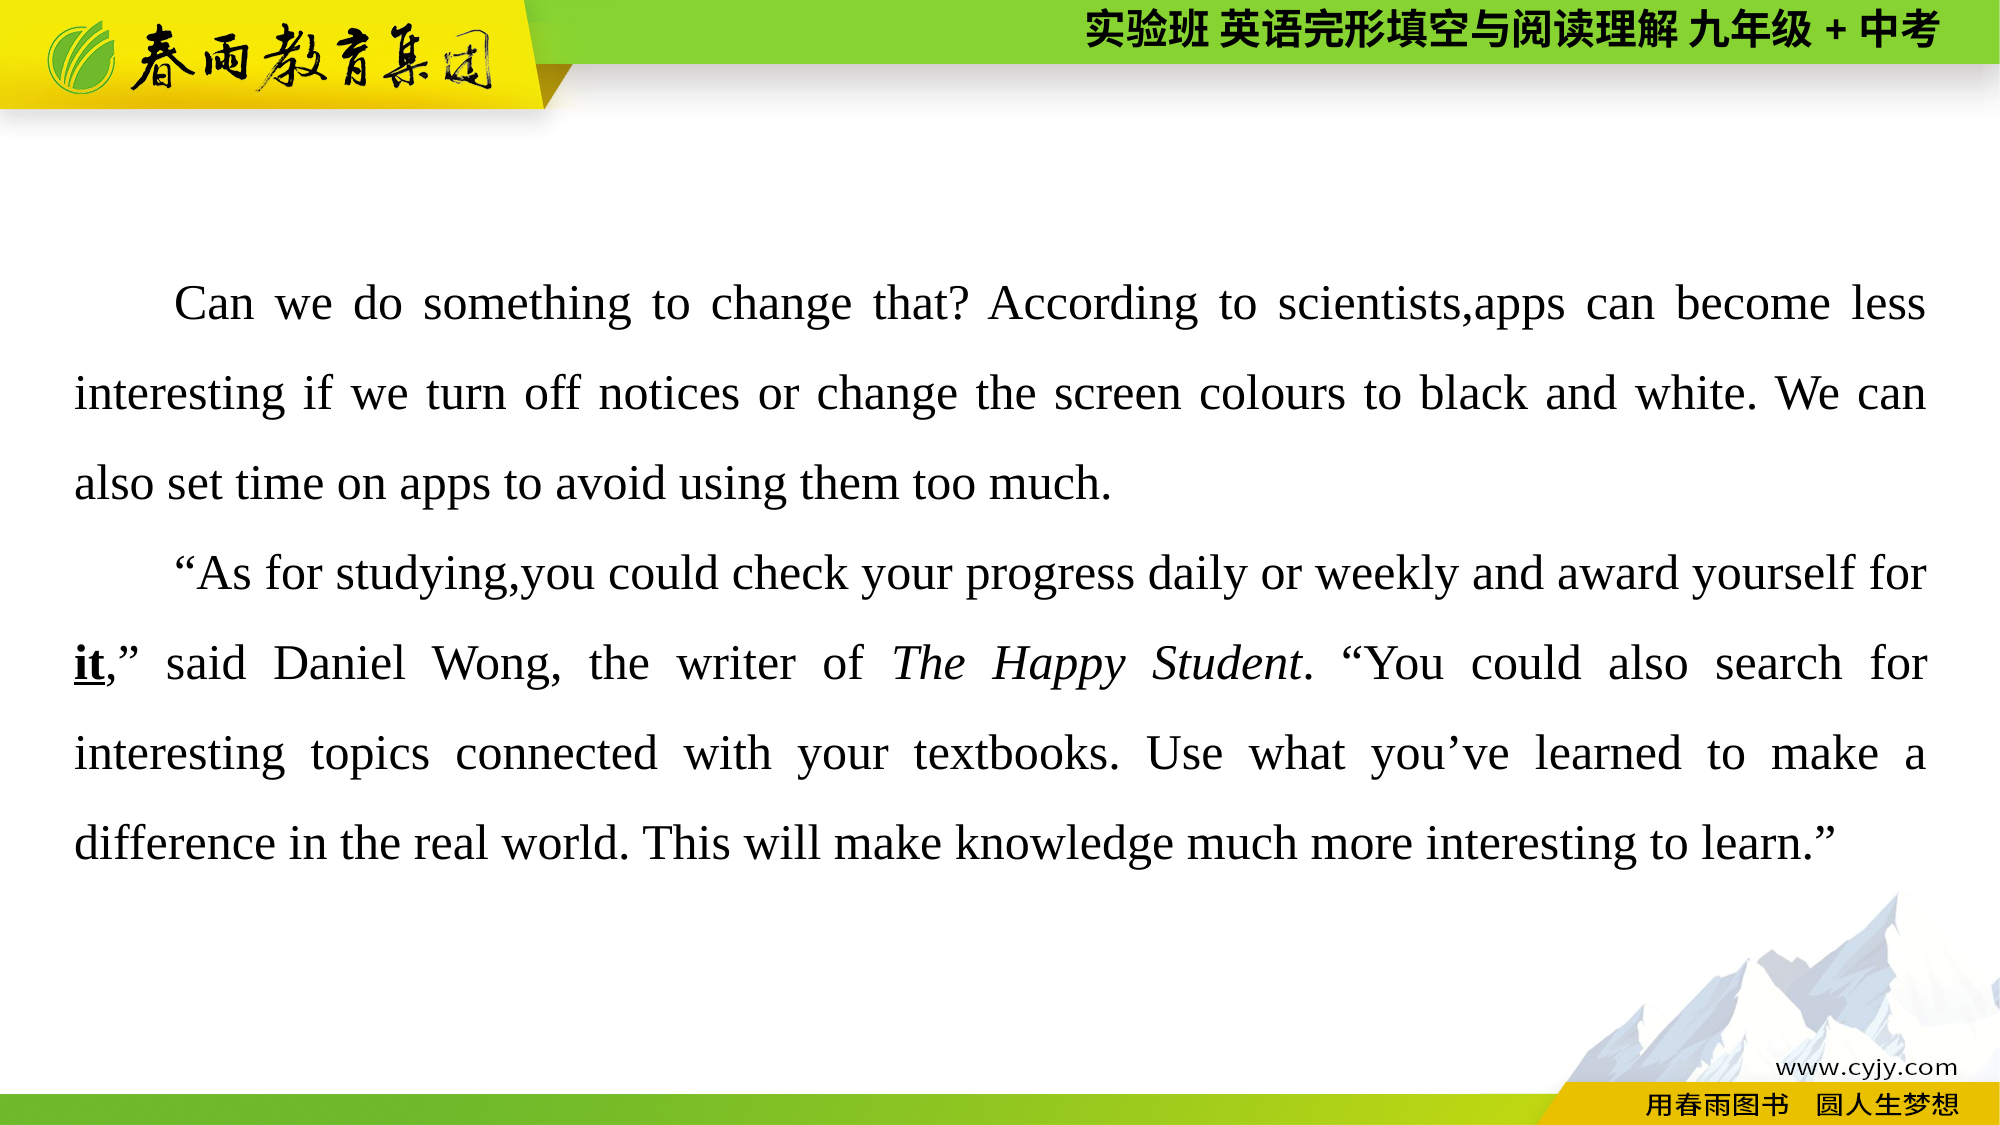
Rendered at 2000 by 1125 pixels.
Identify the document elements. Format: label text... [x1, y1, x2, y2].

list Can we do something to change that? According to scientists,apps can become less interesting if we turn off notices or change the screen colours to black and white. We can also set time on apps to avoid using them too much. “As for studying,you could check your progress daily or weekly and award yourself for it,” said Daniel Wong, the writer of The Happy Student. “You could also search for interesting topics connected with your textbooks. Use what you’ve learned to make a difference in the real world. This will make knowledge much more interesting to learn.” [59, 231, 1944, 883]
picture [0, 0, 2000, 1125]
